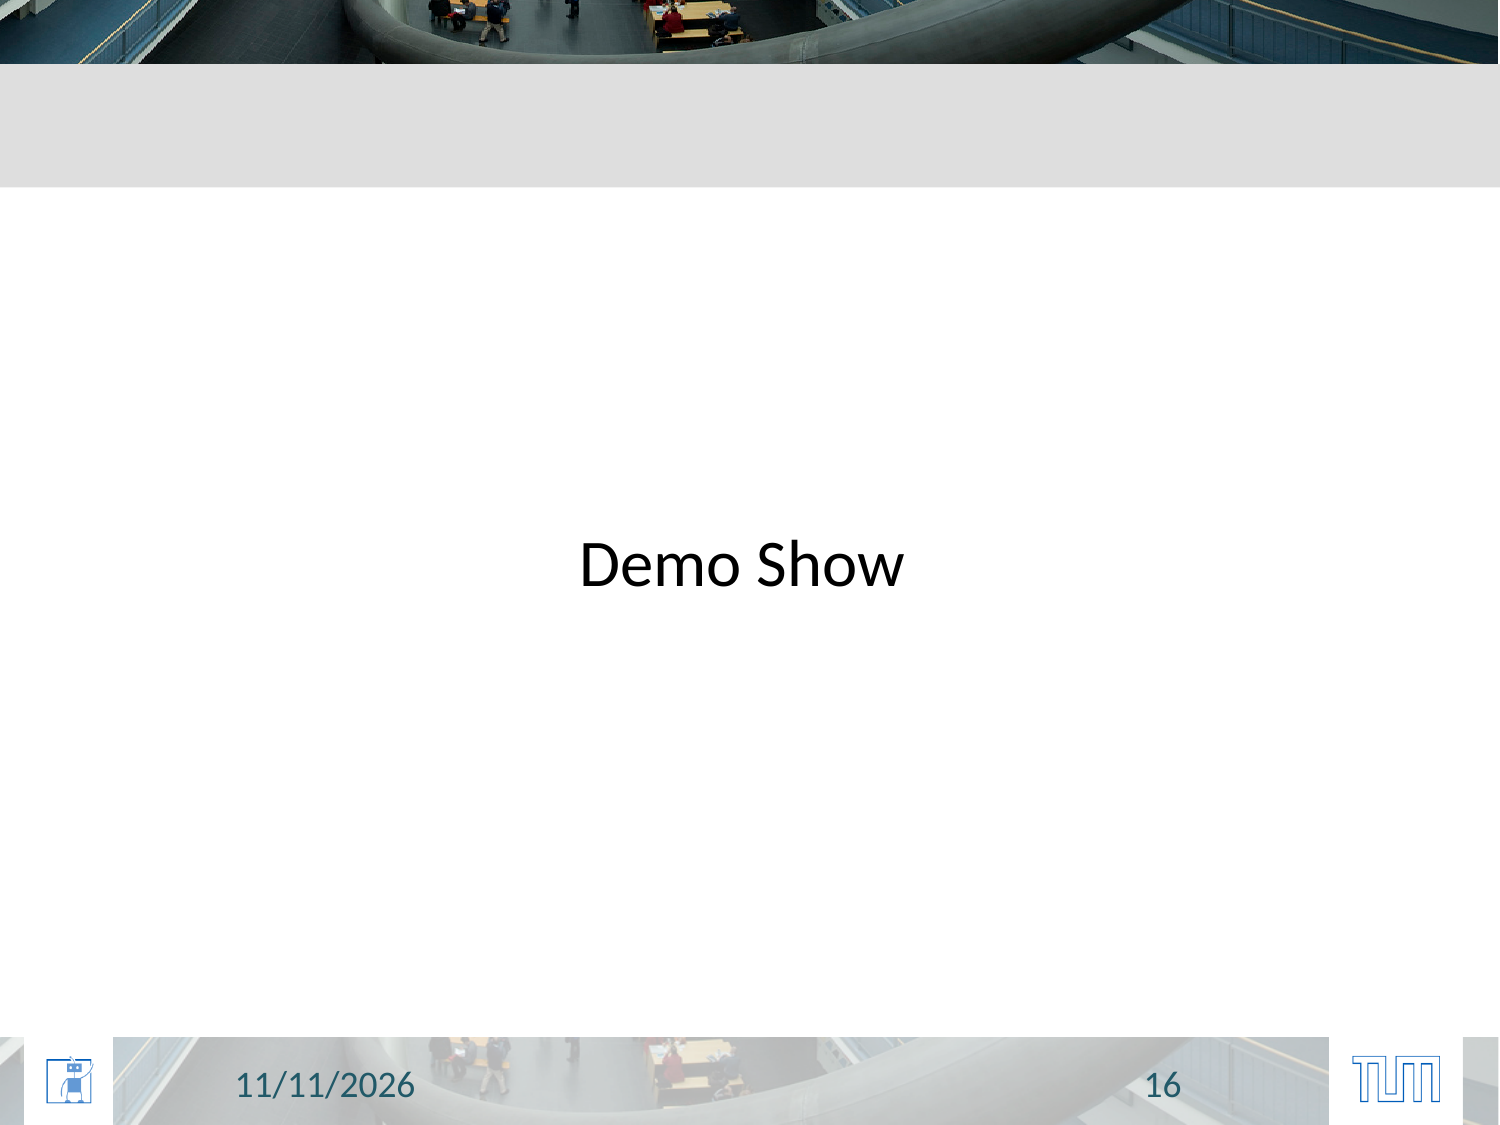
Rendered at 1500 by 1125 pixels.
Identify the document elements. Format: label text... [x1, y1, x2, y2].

picture [0, 0, 1500, 64]
picture [0, 1032, 1500, 1125]
list Demo Show [75, 512, 1425, 1025]
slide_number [162, 1052, 488, 1113]
slide_number 16 [1012, 1052, 1313, 1113]
